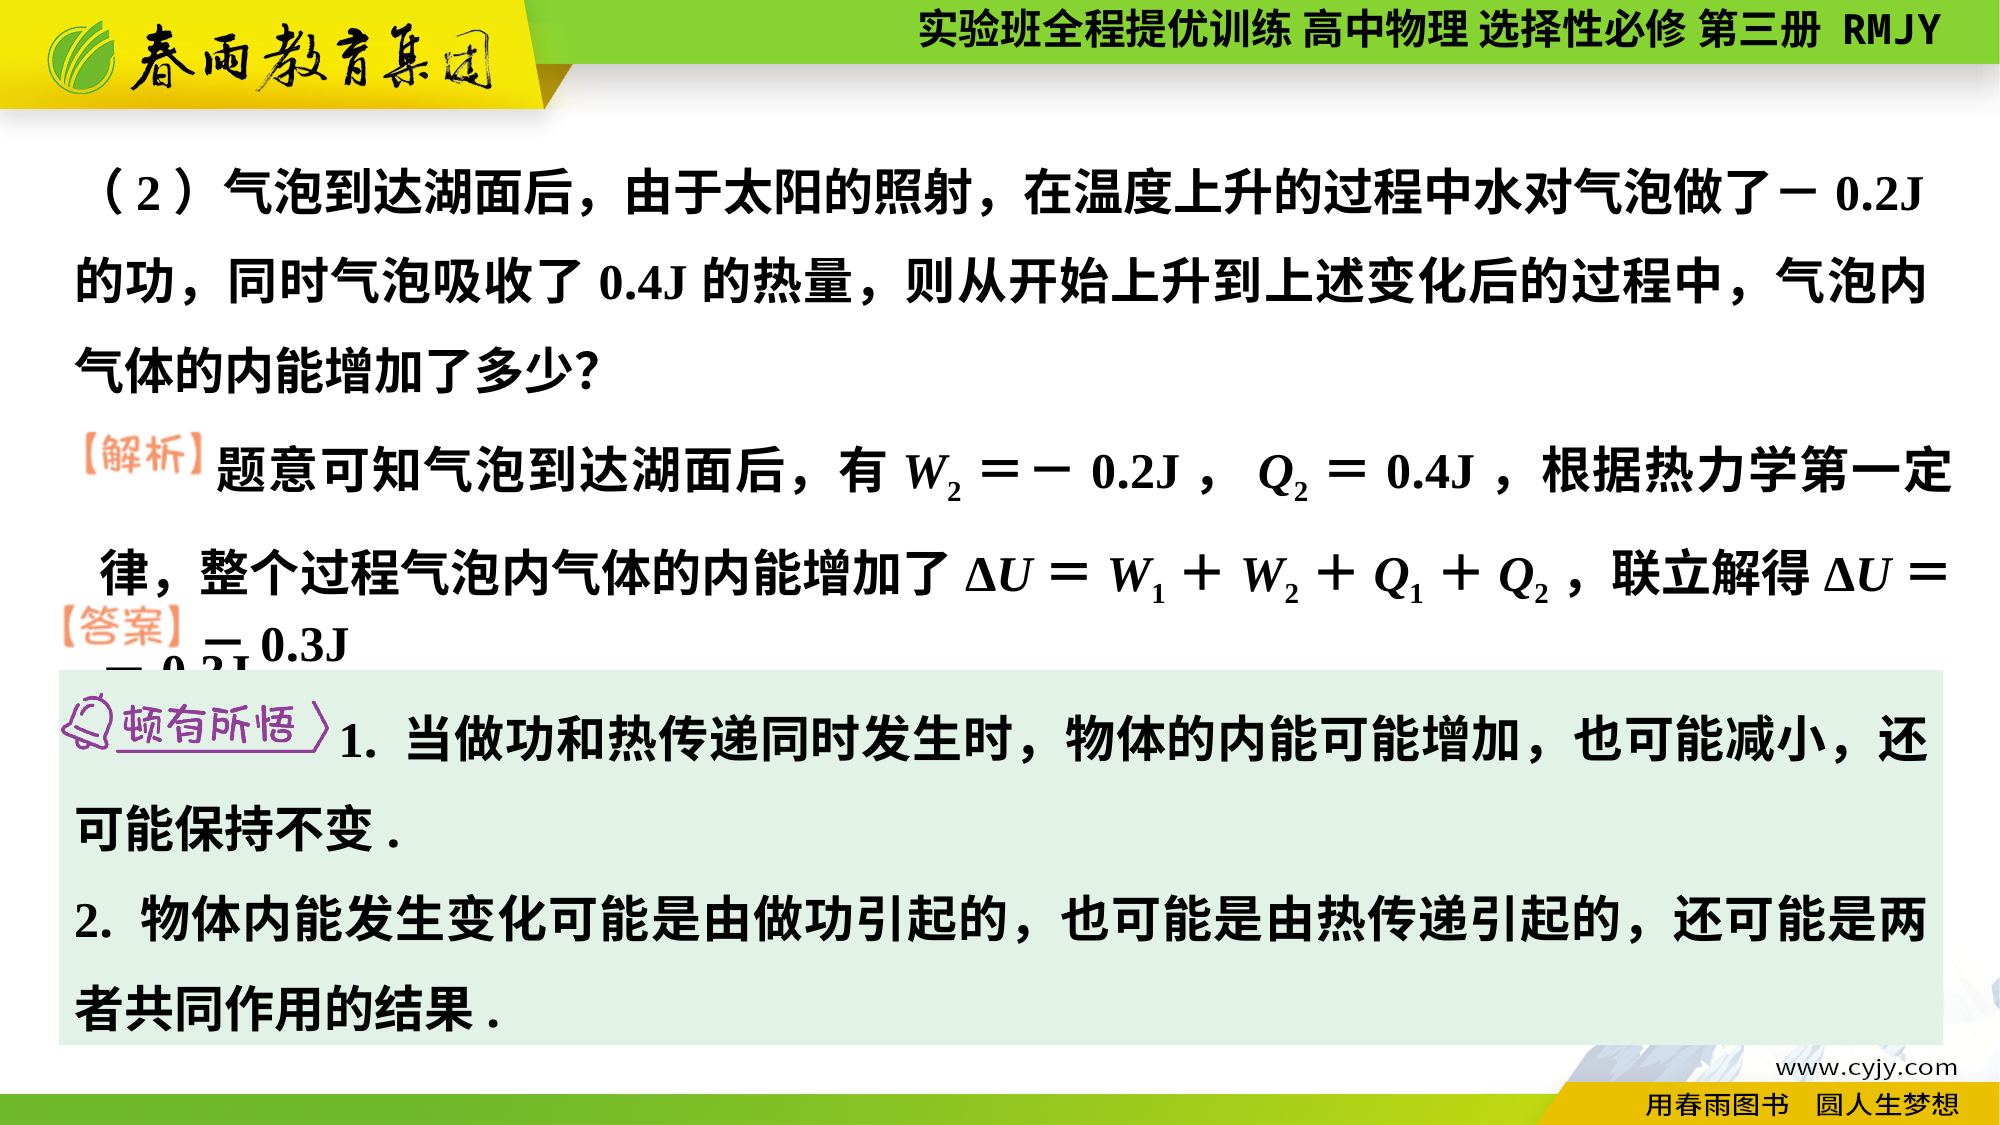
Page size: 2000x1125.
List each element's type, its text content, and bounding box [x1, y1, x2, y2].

text_box 题意可知气泡到达湖面后，有W2＝－0.2J，Q2＝0.4J，根据热力学第一定律，整个过程气泡内气体的内能增加了ΔU＝W1＋W2＋Q1＋Q2，联立解得ΔU＝－0.3J. [84, 397, 1969, 707]
text_box 1. 当做功和热传递同时发生时，物体的内能可能增加，也可能减小，还可能保持不变. 2. 物体内能发生变化可能是由做功引起的，也可能是由热传递引起的，还可能是两者共同作用的结果. [59, 670, 1944, 1046]
picture [0, 0, 2000, 1125]
text_box －0.3J [59, 574, 410, 670]
list （2）气泡到达湖面后，由于太阳的照射，在温度上升的过程中水对气泡做了－0.2J的功，同时气泡吸收了0.4J的热量，则从开始上升到上述变化后的过程中，气泡内气体的内能增加了多少？ [59, 122, 1944, 399]
